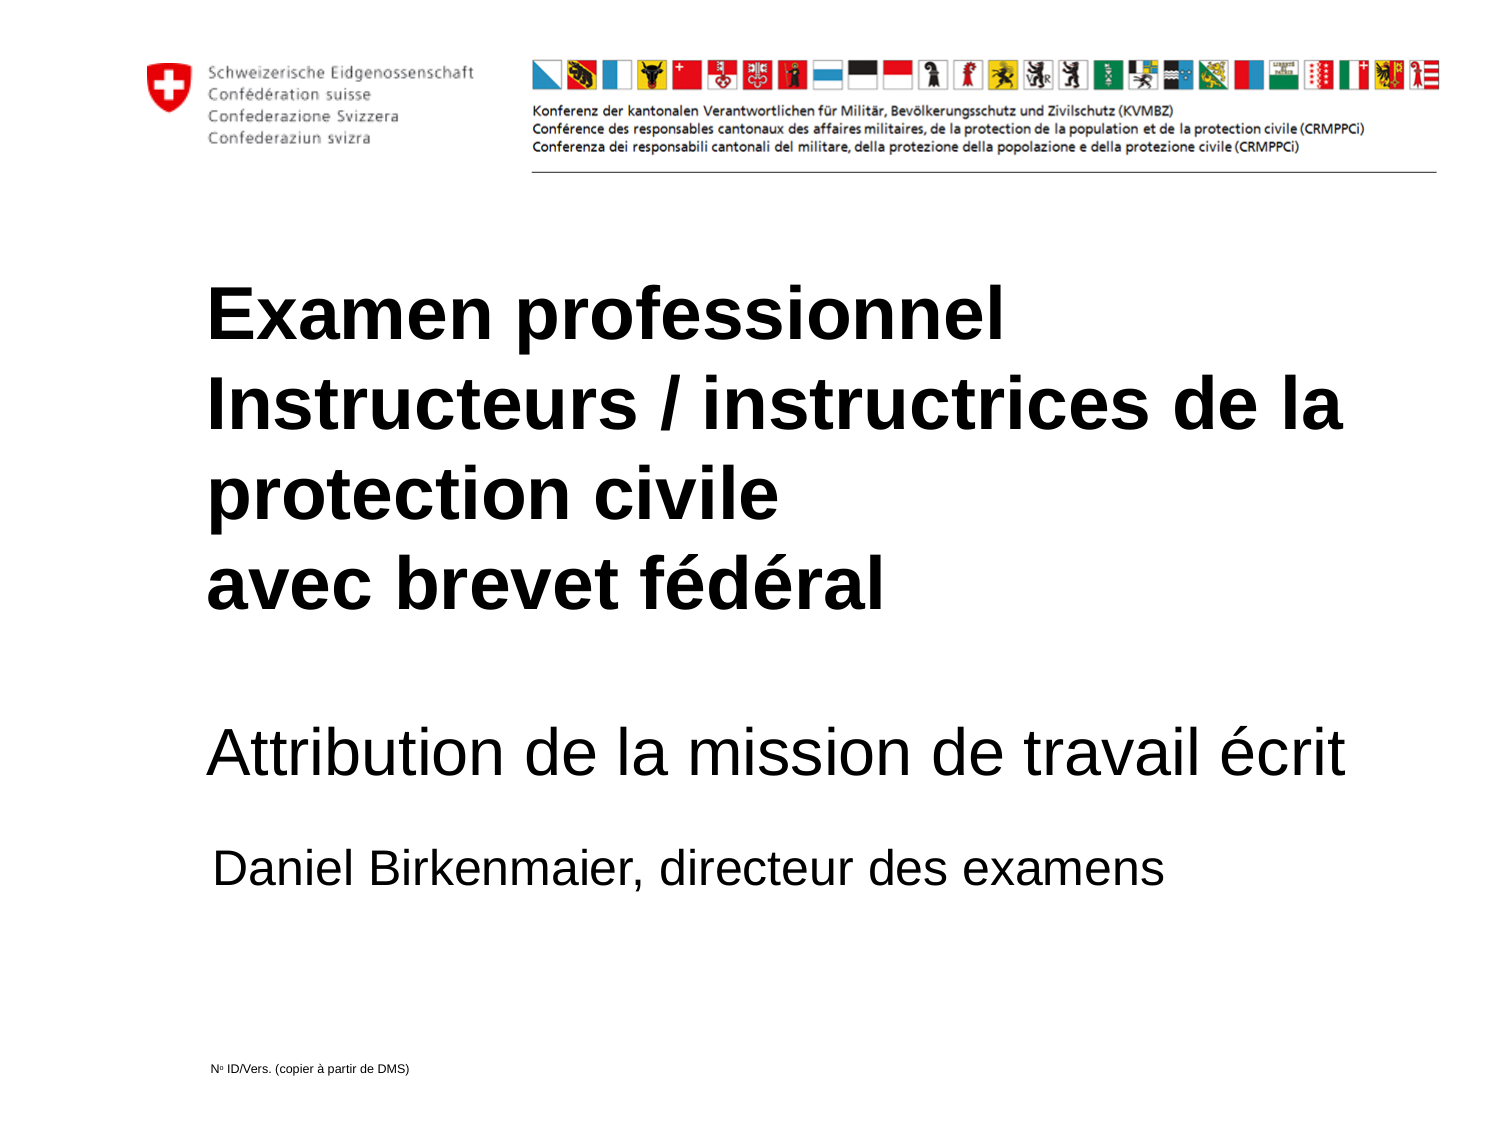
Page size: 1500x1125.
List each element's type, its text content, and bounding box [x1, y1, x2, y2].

text_box Attribution de la mission de travail écrit [206, 708, 1458, 814]
picture [530, 57, 1440, 176]
picture [147, 63, 475, 147]
text_box Examen professionnel Instructeurs / instructrices de la protection civile avec brevet fédéral [206, 264, 1458, 580]
text_box Daniel Birkenmaier, directeur des examens [211, 835, 1166, 896]
